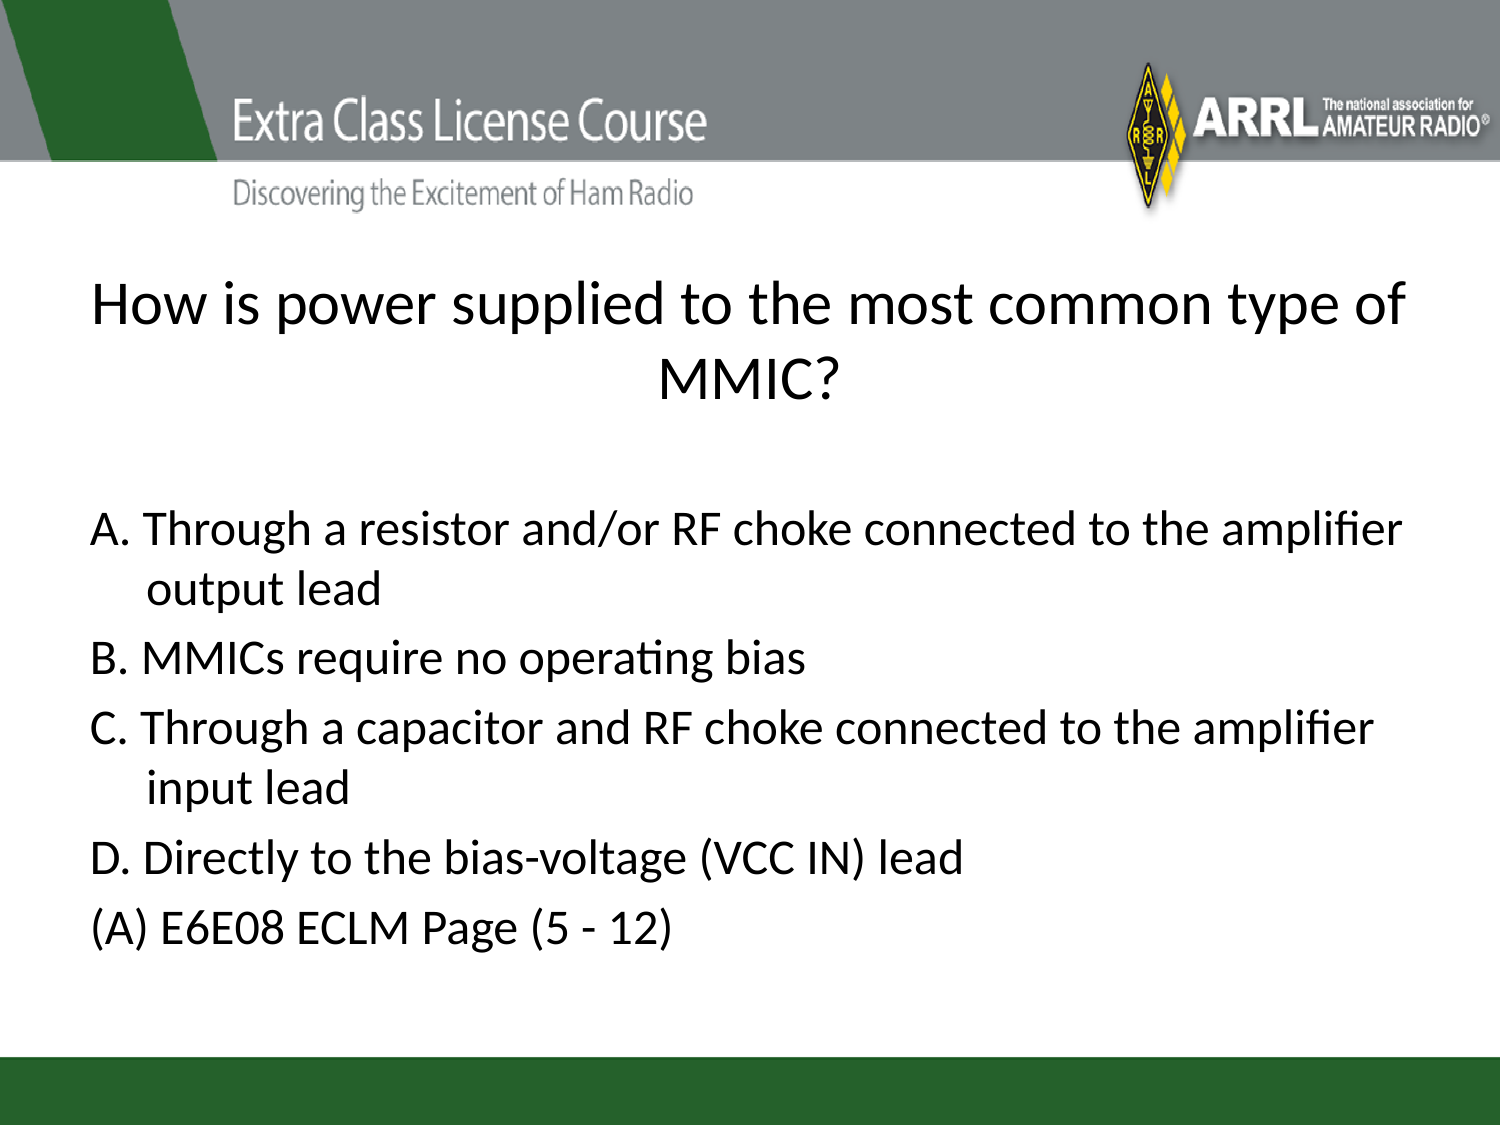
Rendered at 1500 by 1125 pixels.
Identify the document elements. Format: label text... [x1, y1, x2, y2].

title How is power supplied to the most common type of MMIC? [75, 254, 1425, 435]
list A. Through a resistor and/or RF choke connected to the amplifier output lead B. MMICs require no operating bias C. Through a capacitor and RF choke connected to the amplifier input lead D. Directly to the bias-voltage (VCC IN) lead (A) E6E08 ECLM Page (5 - 12) [75, 487, 1425, 1005]
picture [0, 0, 1500, 1125]
